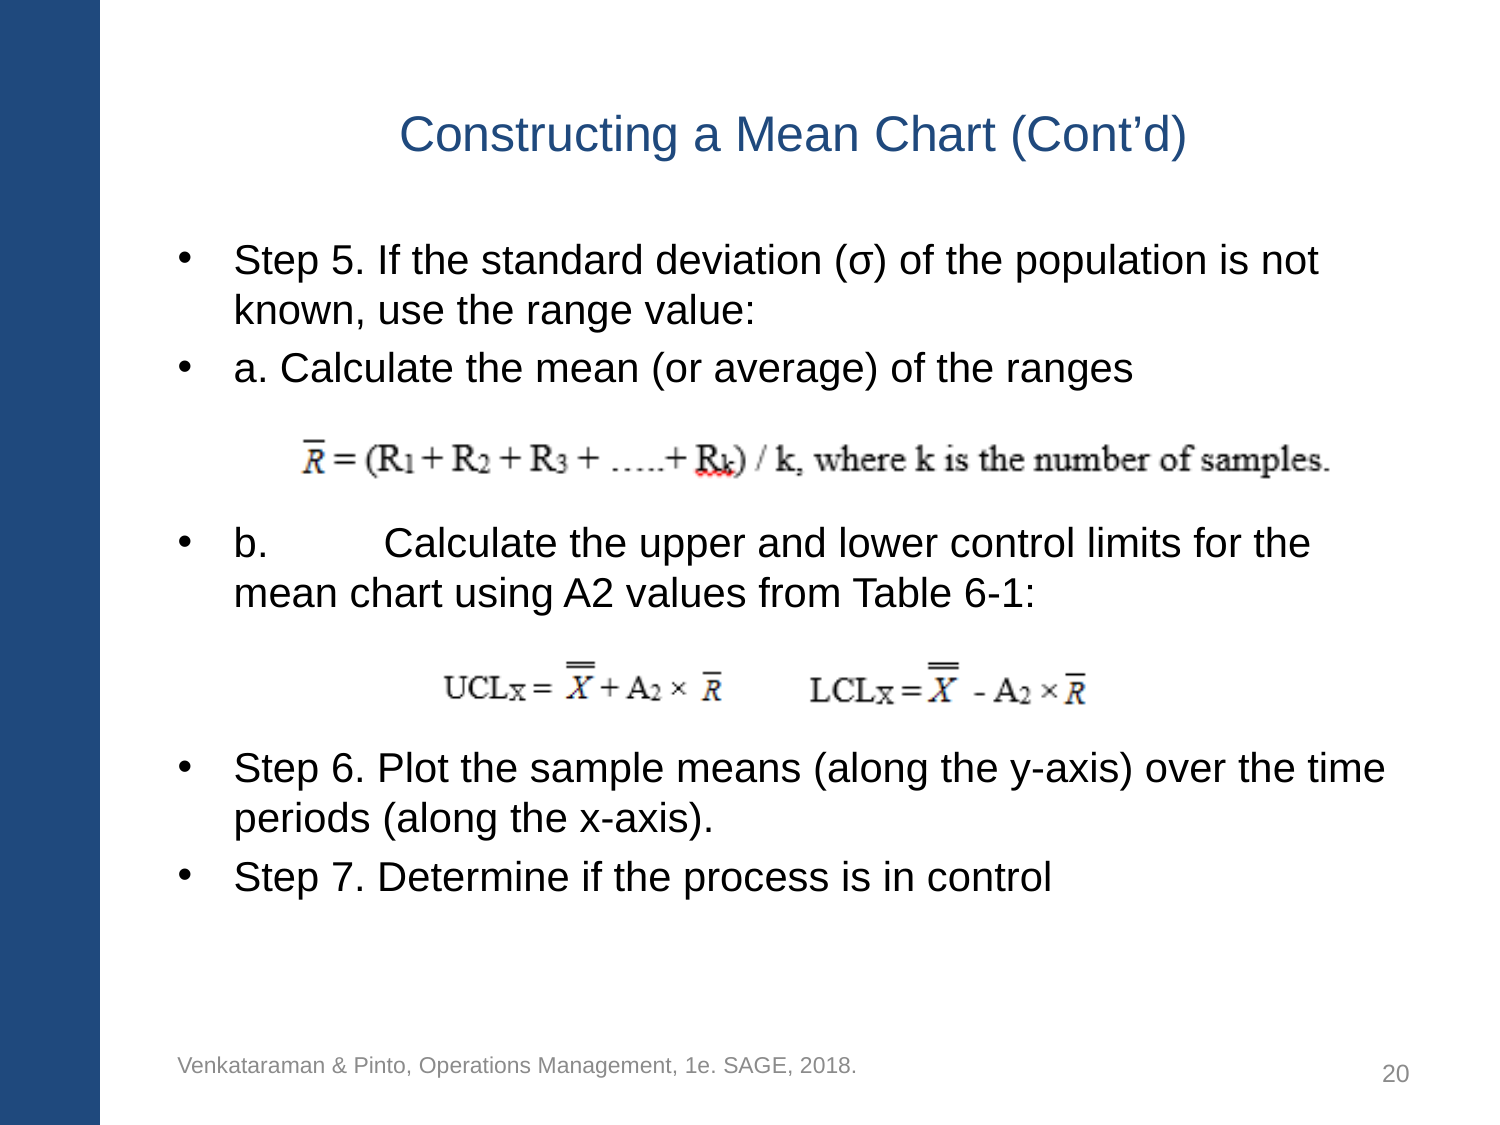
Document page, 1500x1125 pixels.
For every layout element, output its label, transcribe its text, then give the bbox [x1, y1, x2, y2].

list Step 5. If the standard deviation (σ) of the population is not known, use the range value: a. Calculate the mean (or average) of the ranges b. Calculate the upper and lower control limits for the mean chart using A2 values from Table 6-1: Step 6. Plot the sample means (along the y-axis) over the time periods (along the x-axis). Step 7. Determine if the process is in control [162, 224, 1425, 1013]
picture [774, 649, 1126, 733]
title Constructing a Mean Chart (Cont’d) [162, 37, 1425, 224]
footer Venkataraman & Pinto, Operations Management, 1e. SAGE, 2018. [162, 1042, 1313, 1103]
picture [245, 412, 1351, 524]
slide_number 20 [1350, 1042, 1425, 1103]
picture [410, 646, 738, 733]
